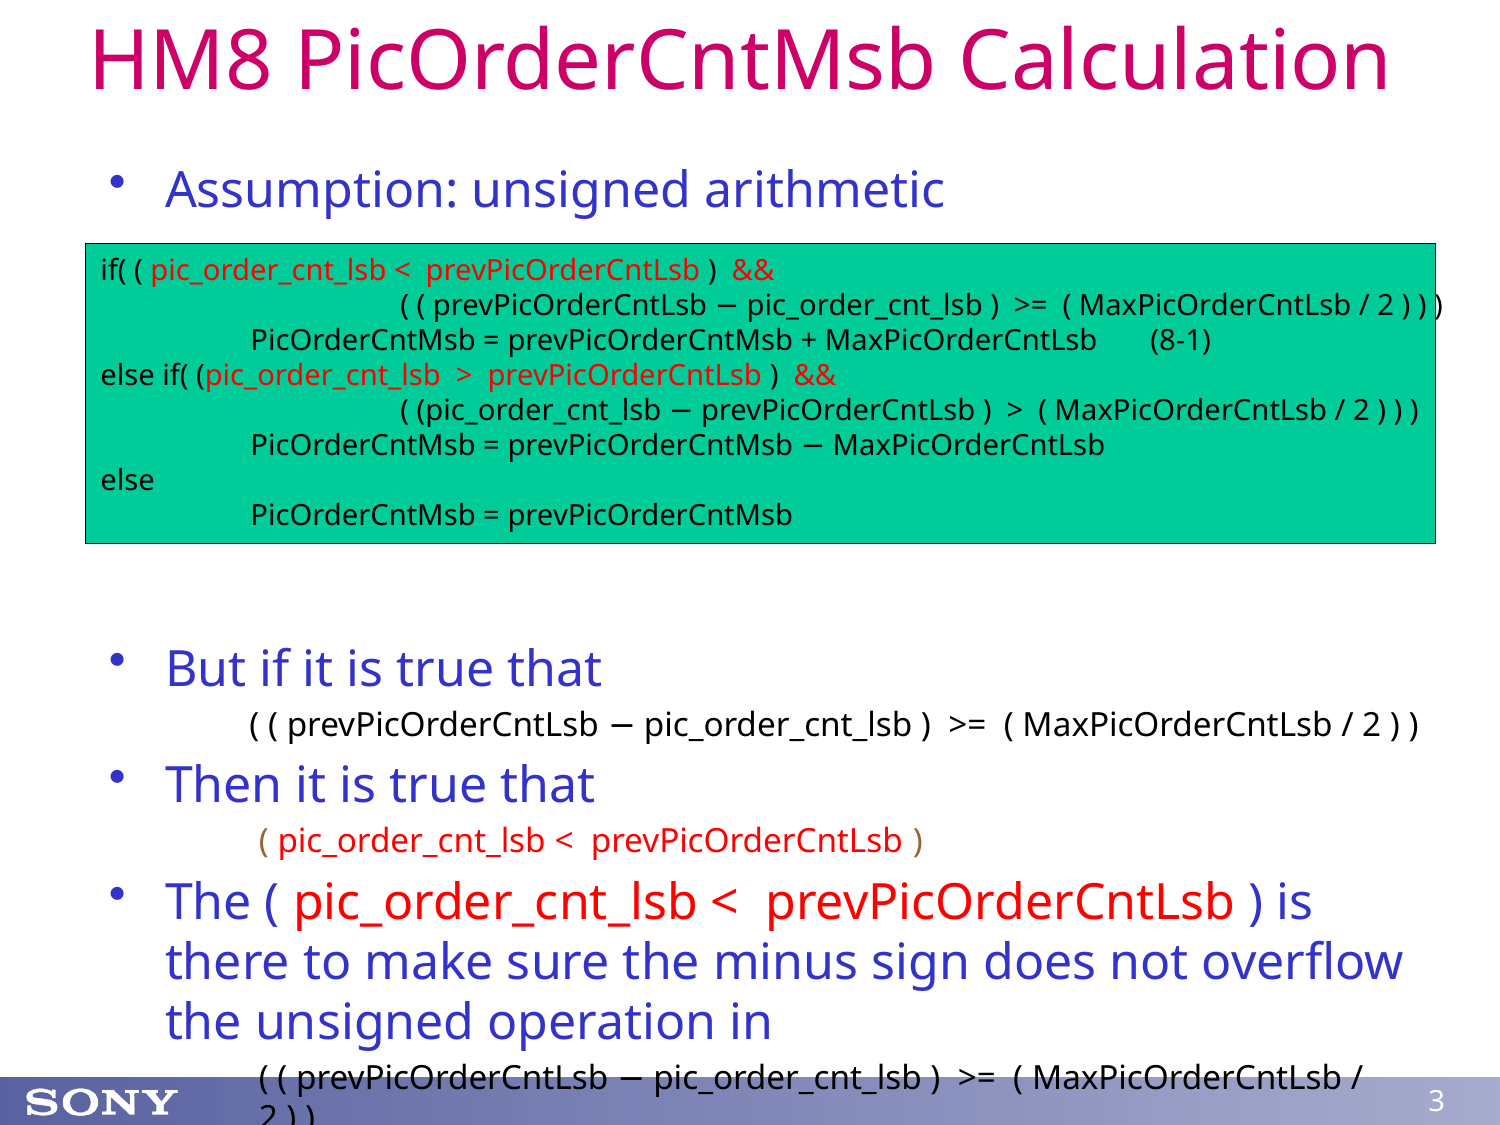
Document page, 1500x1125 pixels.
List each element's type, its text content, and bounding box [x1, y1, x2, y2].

list Assumption: unsigned arithmetic But if it is true that ( ( prevPicOrderCntLsb − pic_order_cnt_lsb ) >= ( MaxPicOrderCntLsb / 2 ) ) Then it is true that ( pic_order_cnt_lsb < prevPicOrderCntLsb ) The ( pic_order_cnt_lsb < prevPicOrderCntLsb ) is there to make sure the minus sign does not overflow the unsigned operation in ( ( prevPicOrderCntLsb − pic_order_cnt_lsb ) >= ( MaxPicOrderCntLsb / 2 ) ) [93, 149, 1444, 1051]
text_box if( ( pic_order_cnt_lsb < prevPicOrderCntLsb ) && ( ( prevPicOrderCntLsb − pic_order_cnt_lsb ) >= ( MaxPicOrderCntLsb / 2 ) ) ) PicOrderCntMsb = prevPicOrderCntMsb + MaxPicOrderCntLsb (8‑1) else if( (pic_order_cnt_lsb > prevPicOrderCntLsb ) && ( (pic_order_cnt_lsb − prevPicOrderCntLsb ) > ( MaxPicOrderCntLsb / 2 ) ) ) PicOrderCntMsb = prevPicOrderCntMsb − MaxPicOrderCntLsb else PicOrderCntMsb = prevPicOrderCntMsb [85, 243, 1436, 544]
title HM8 PicOrderCntMsb Calculation [0, 0, 1482, 115]
picture [26, 1088, 178, 1116]
slide_number 3 [1147, 1074, 1461, 1125]
